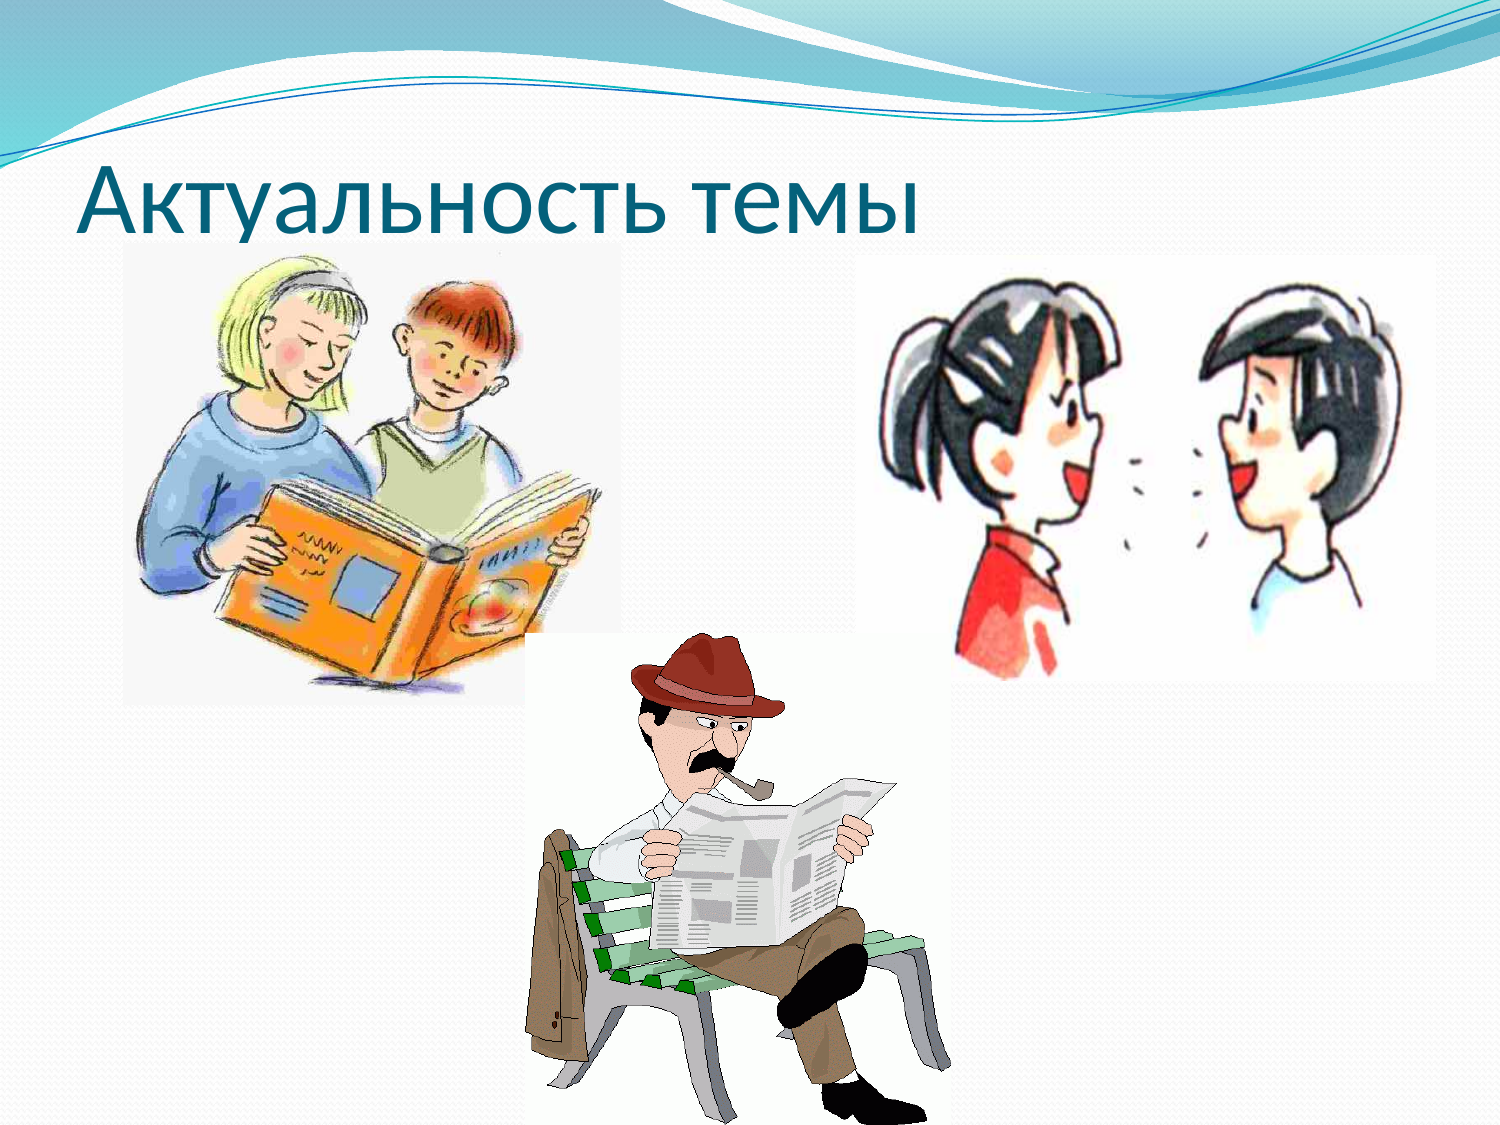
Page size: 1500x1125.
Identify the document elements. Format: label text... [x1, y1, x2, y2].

title Актуальность темы [76, 66, 1428, 255]
picture [525, 255, 1436, 1125]
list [123, 243, 621, 705]
